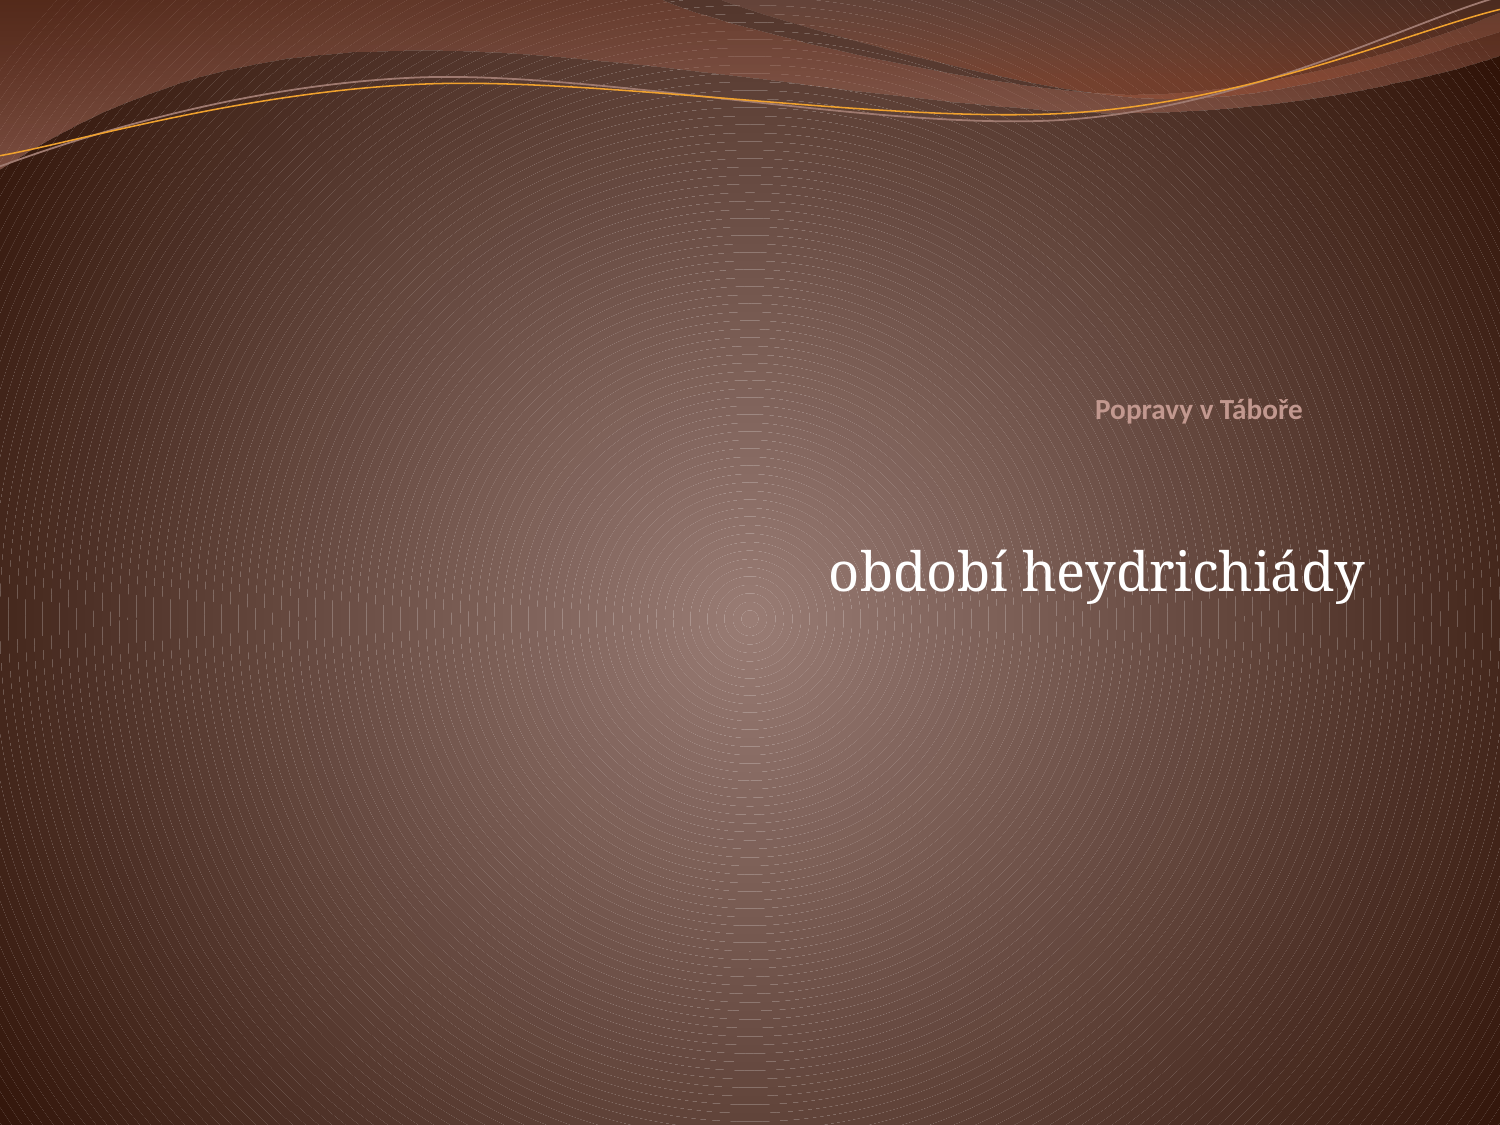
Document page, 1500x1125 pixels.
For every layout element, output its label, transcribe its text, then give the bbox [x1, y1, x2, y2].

title Popravy v Táboře [193, 125, 1307, 457]
subtitle období heydrichiády [87, 529, 1377, 818]
